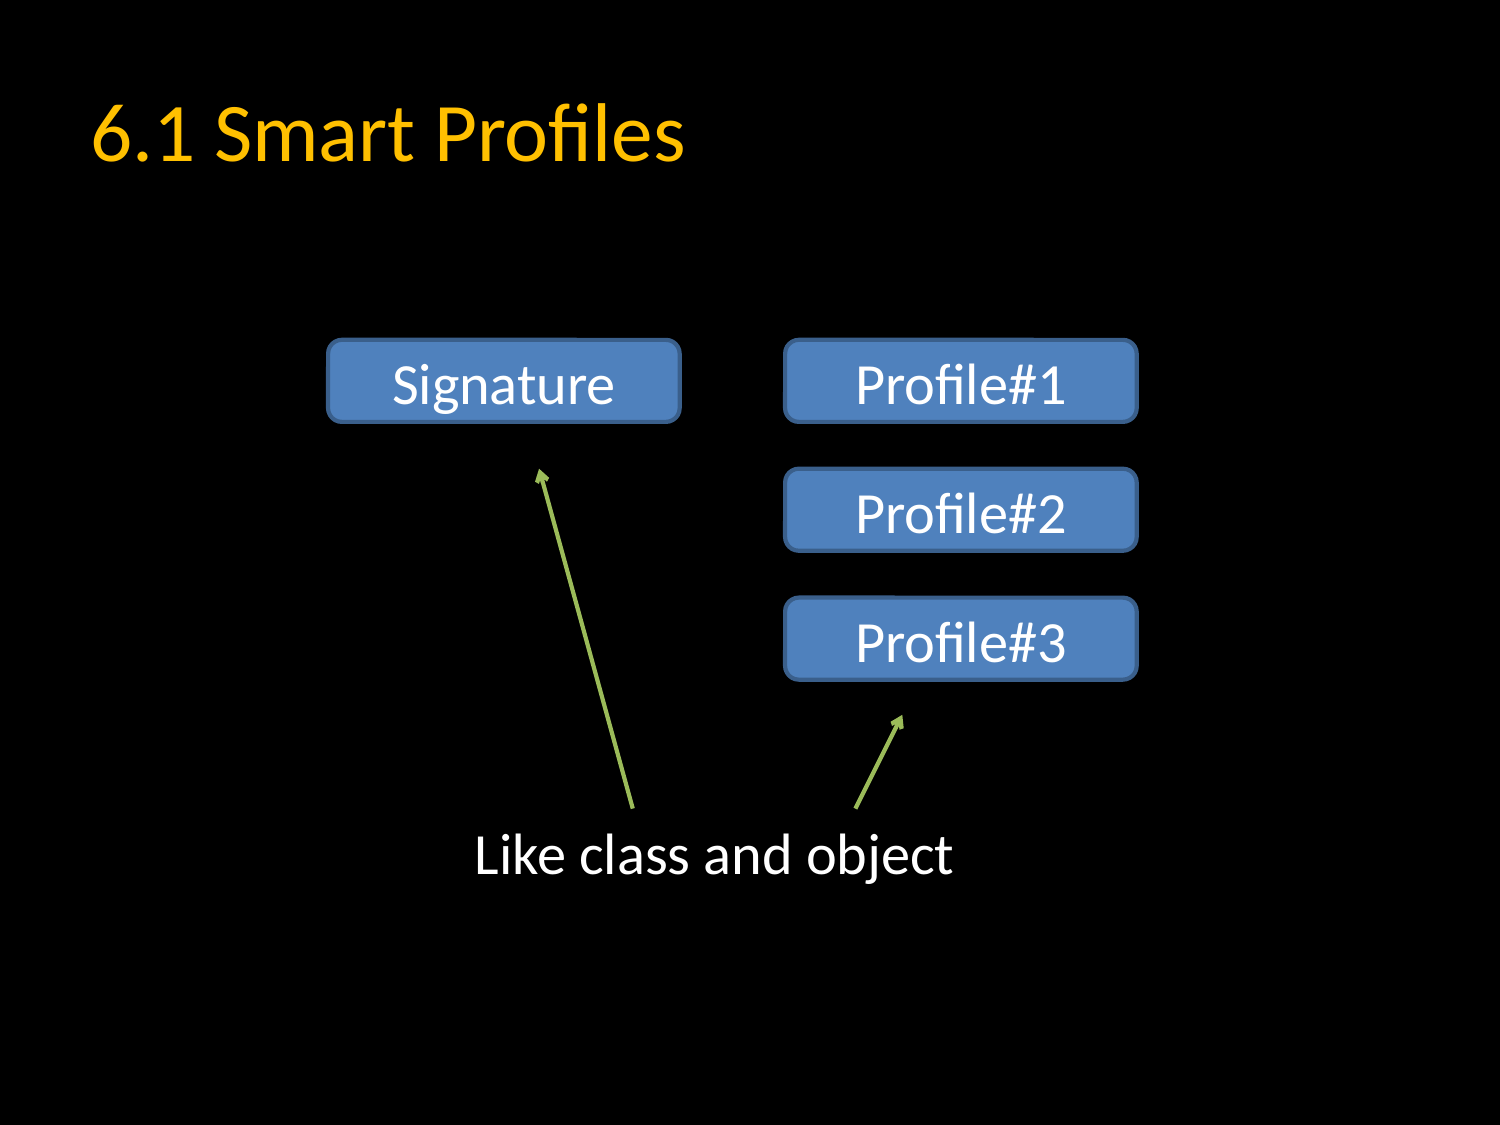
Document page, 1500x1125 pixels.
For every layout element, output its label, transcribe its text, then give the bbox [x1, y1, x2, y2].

text_box Profile#2 [782, 466, 1139, 553]
title 6.1 Smart Profiles [75, 45, 1425, 211]
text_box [415, 591, 757, 686]
text_box Profile#3 [782, 595, 1139, 682]
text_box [831, 737, 926, 786]
text_box Signature [325, 337, 682, 424]
text_box Profile#1 [782, 337, 1139, 424]
text_box Like class and object [460, 808, 970, 894]
